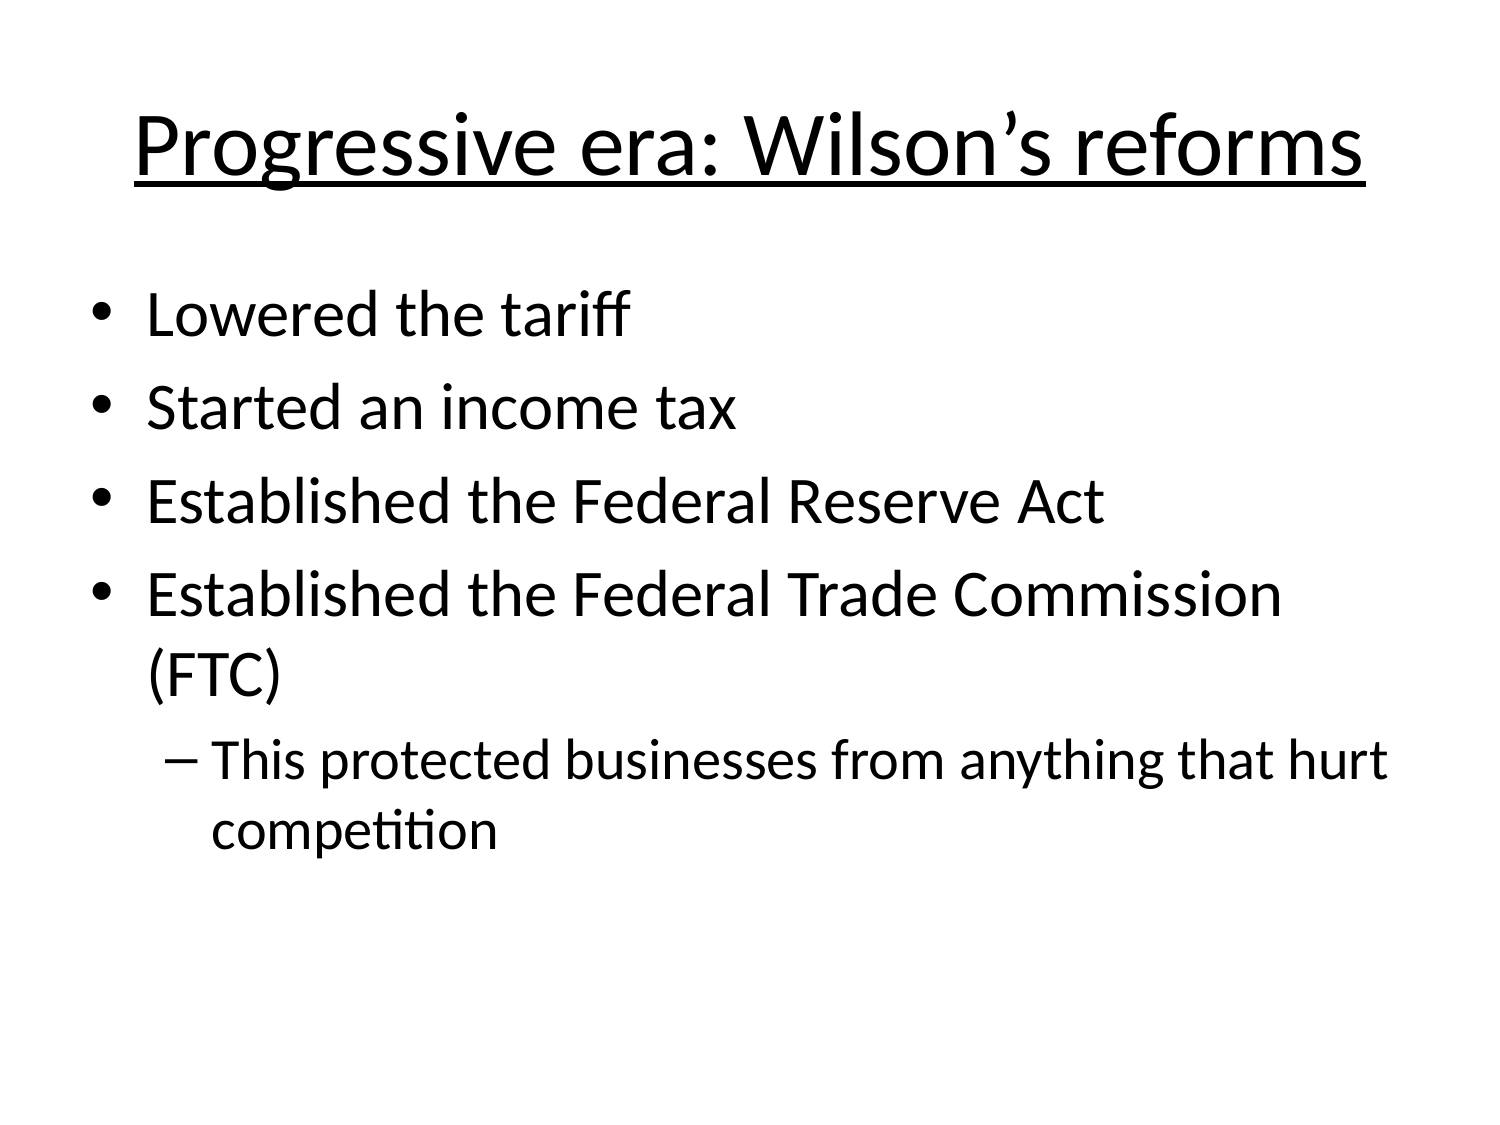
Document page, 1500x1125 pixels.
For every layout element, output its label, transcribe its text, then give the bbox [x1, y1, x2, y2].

list Lowered the tariff Started an income tax Established the Federal Reserve Act Established the Federal Trade Commission (FTC) This protected businesses from anything that hurt competition [75, 262, 1425, 1005]
title Progressive era: Wilson’s reforms [75, 45, 1425, 233]
